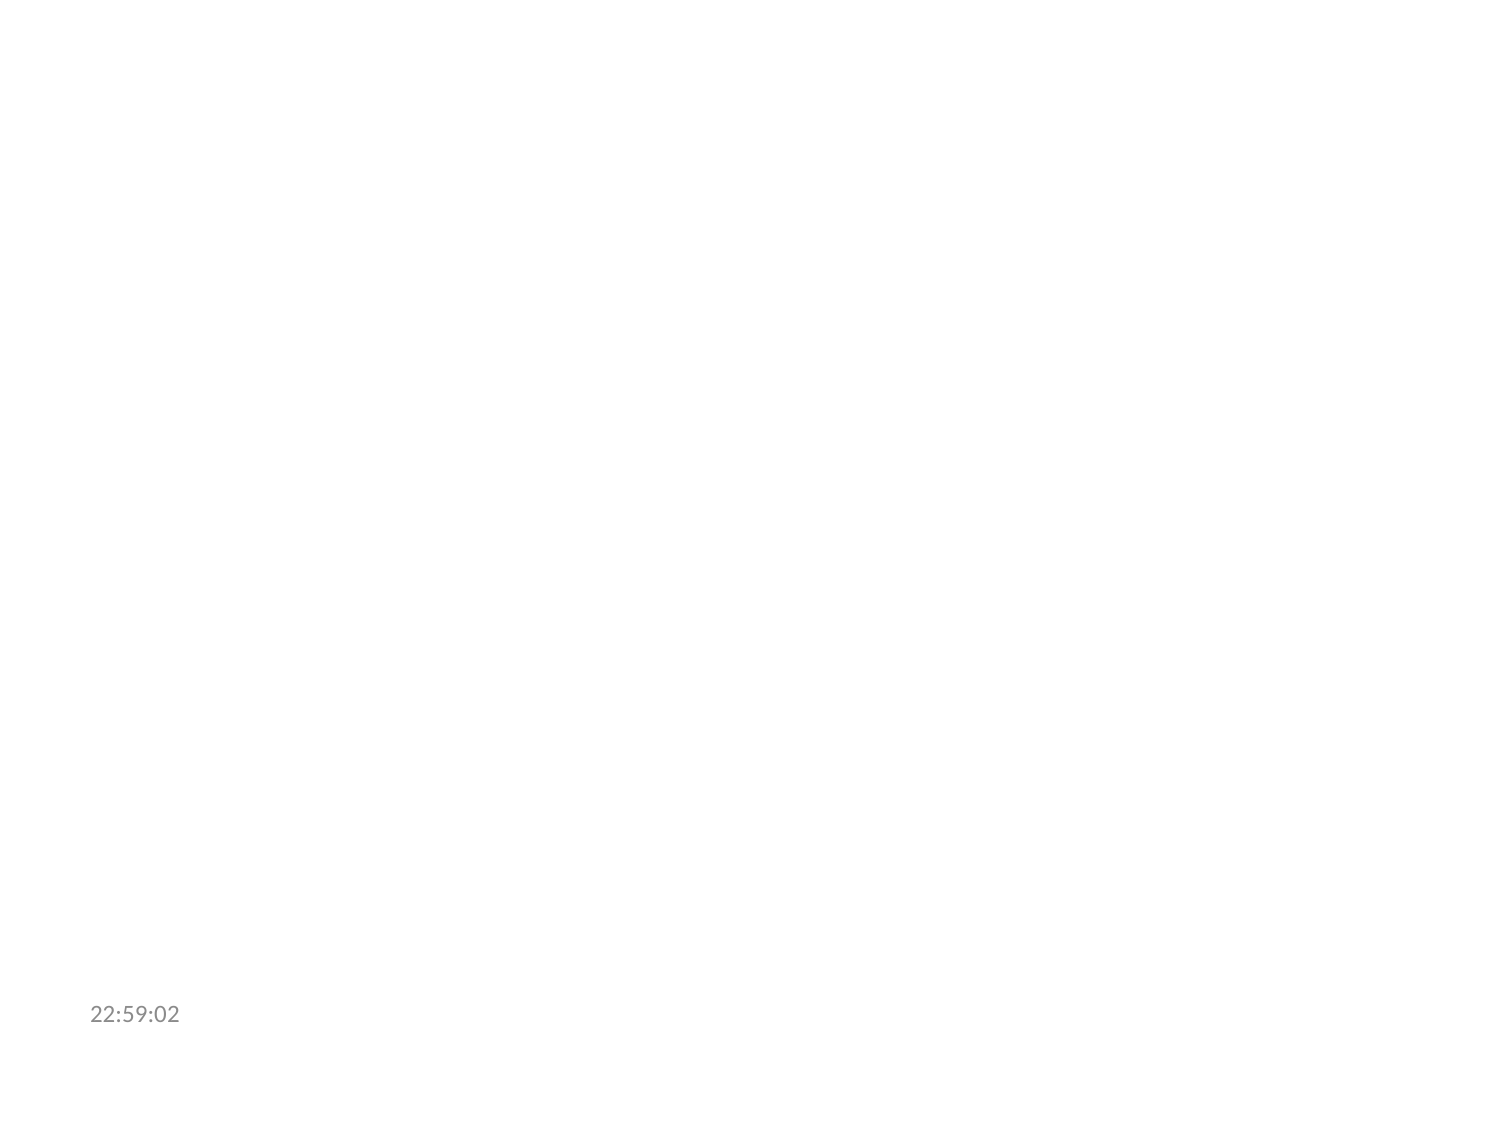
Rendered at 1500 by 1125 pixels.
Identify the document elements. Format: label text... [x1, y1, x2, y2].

text_box 15:35:09 [75, 982, 425, 1043]
